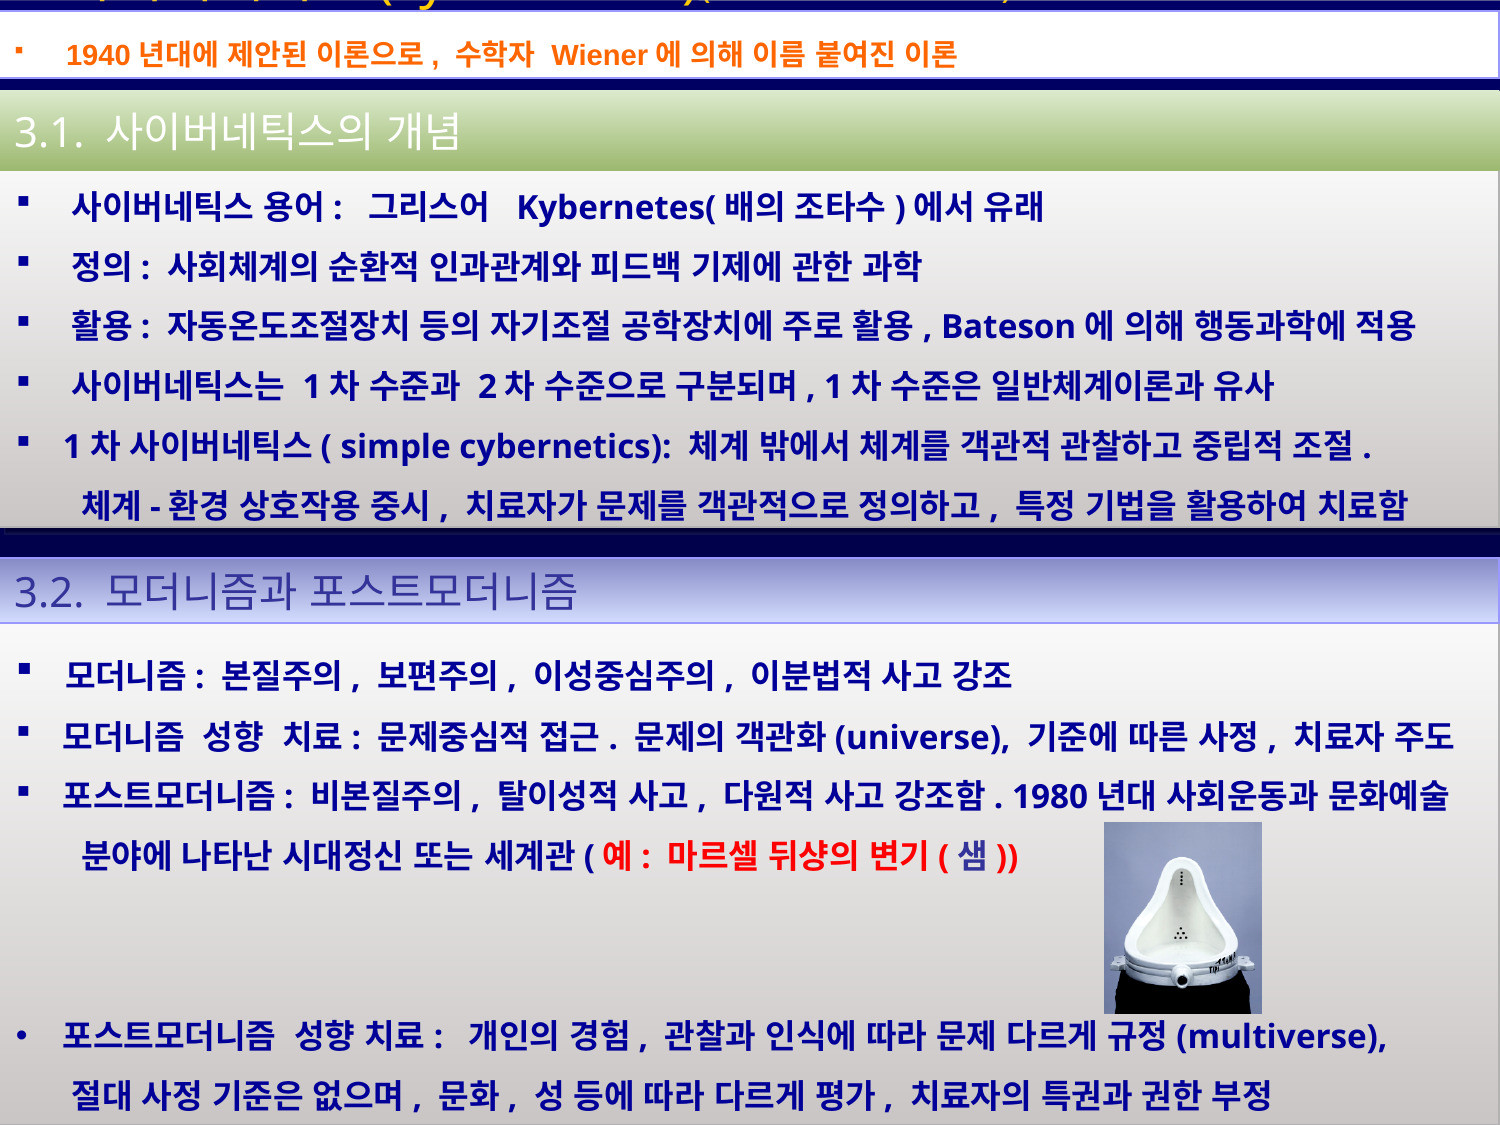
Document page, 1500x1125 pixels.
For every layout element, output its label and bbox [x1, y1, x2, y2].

picture [1104, 822, 1262, 1015]
text_box [0, 0, 1500, 1125]
